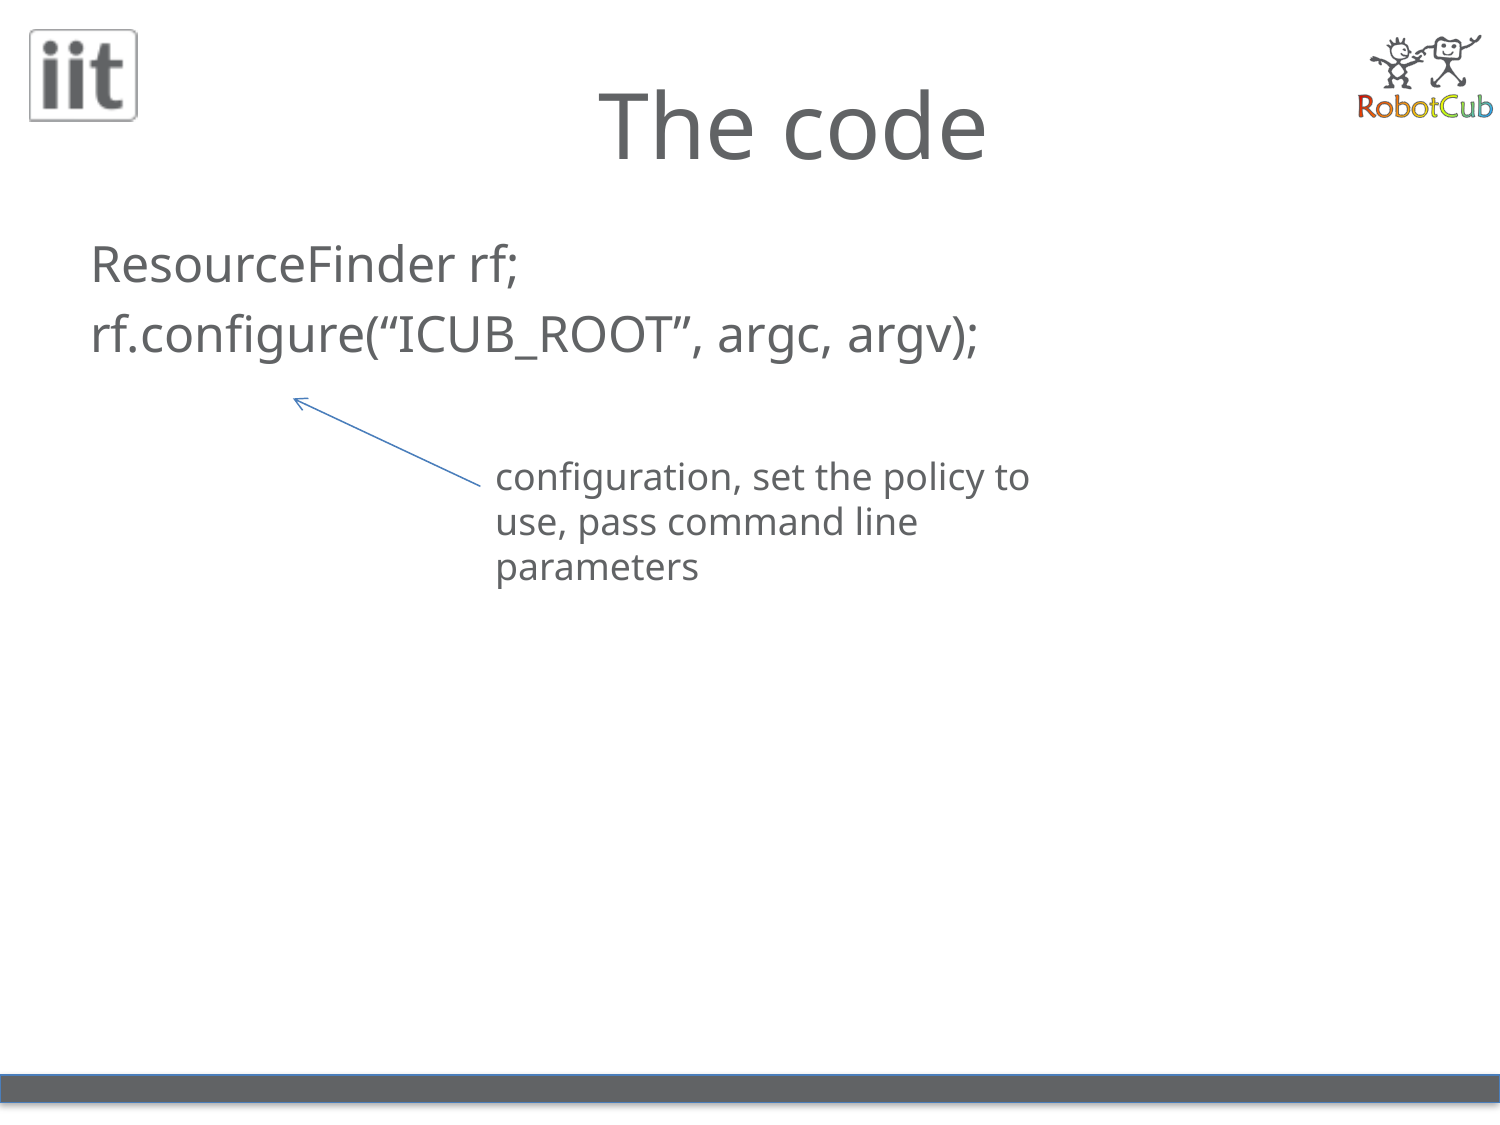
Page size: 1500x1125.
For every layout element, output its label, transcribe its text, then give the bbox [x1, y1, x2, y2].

title The code [162, 45, 1425, 200]
text_box configuration, set the policy to use, pass command line parameters [480, 445, 1055, 595]
list ResourceFinder rf; rf.configure(“ICUB_ROOT”, argc, argv); [75, 224, 1425, 1005]
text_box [292, 398, 481, 487]
picture [29, 29, 138, 122]
picture [1356, 29, 1494, 122]
